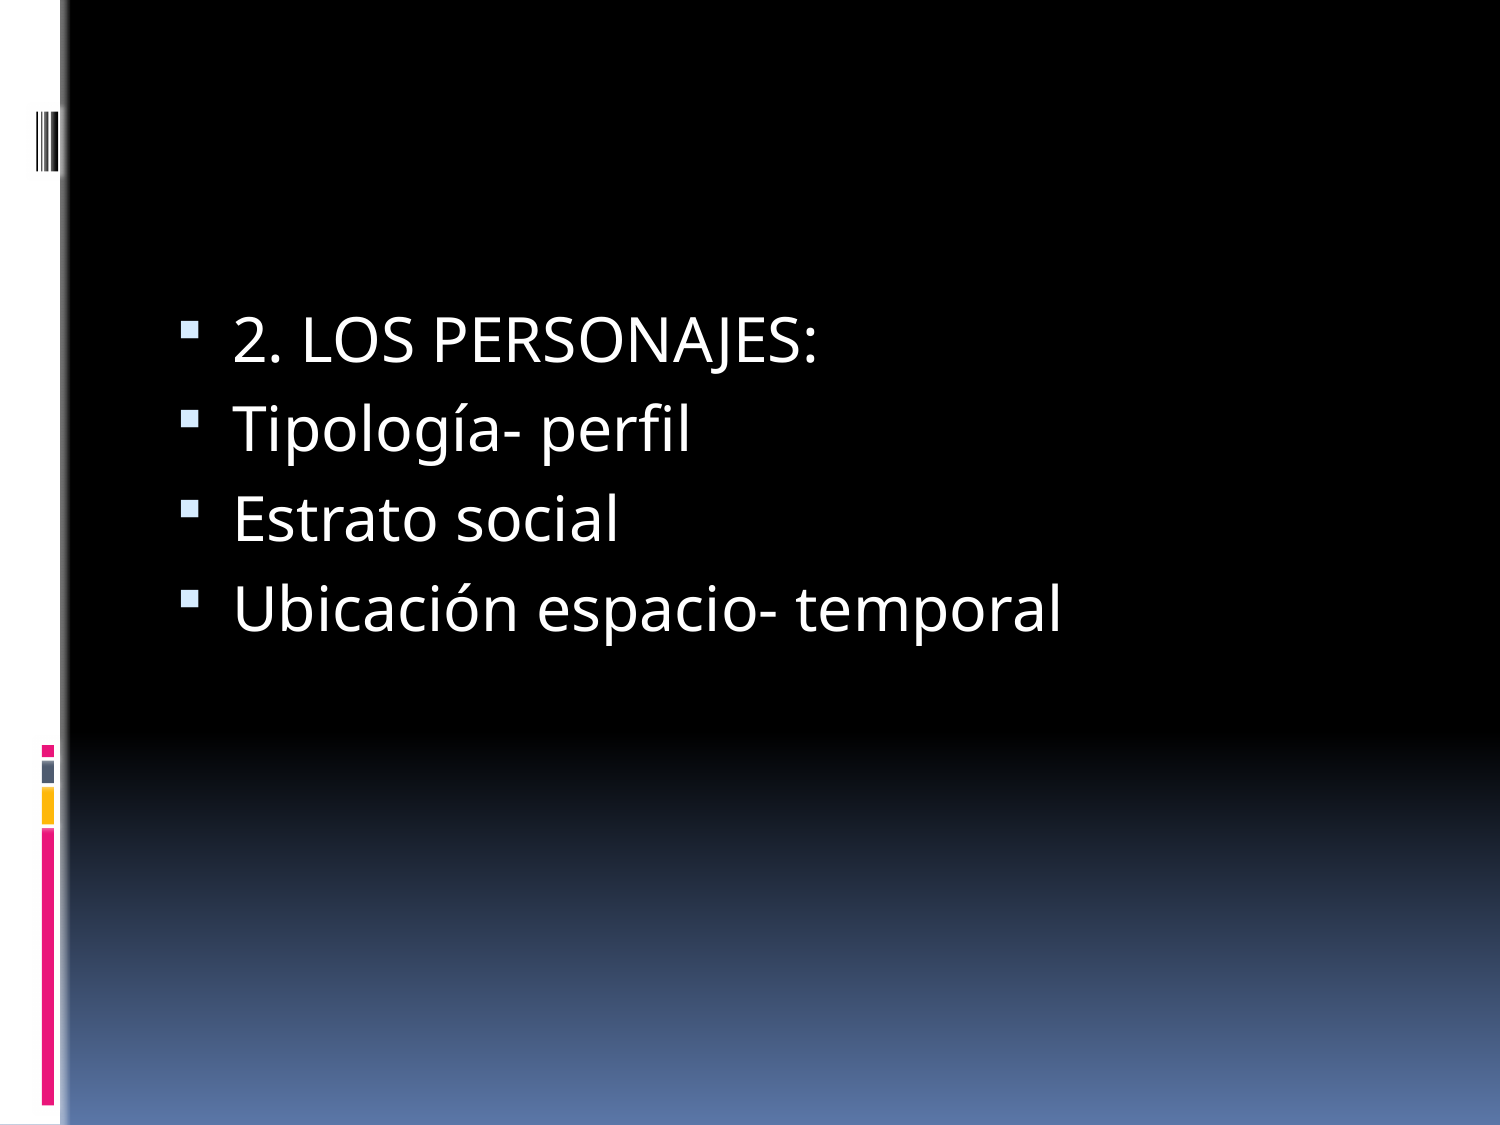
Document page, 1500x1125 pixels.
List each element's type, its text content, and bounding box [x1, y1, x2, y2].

list 2. LOS PERSONAJES: Tipología- perfil Estrato social Ubicación espacio- temporal [150, 292, 1425, 1043]
